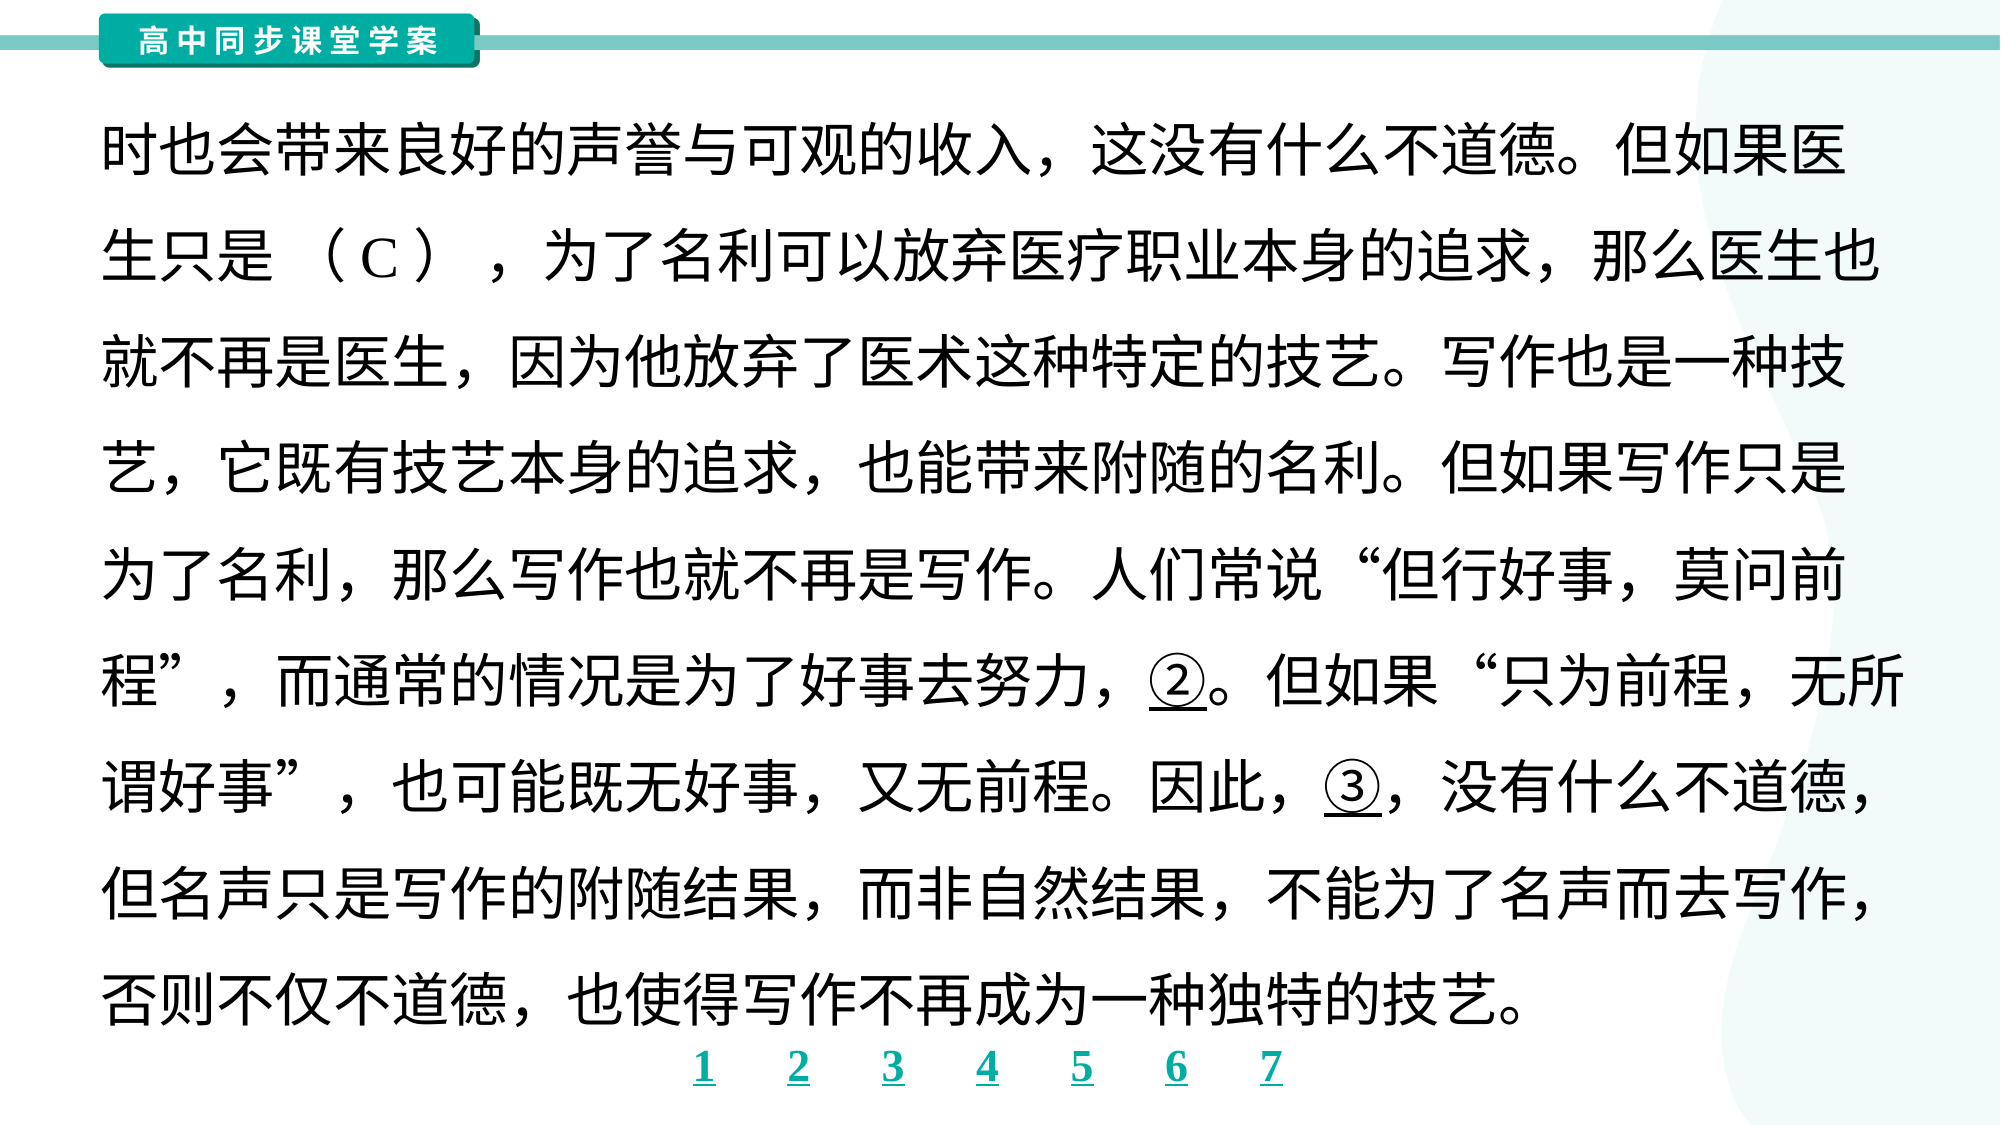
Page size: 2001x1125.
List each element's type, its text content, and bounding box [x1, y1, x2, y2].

text_box 时也会带来良好的声誉与可观的收入，这没有什么不道德。但如果医 生只是 （C） ，为了名利可以放弃医疗职业本身的追求，那么医生也 就不再是医生，因为他放弃了医术这种特定的技艺。写作也是一种技 艺，它既有技艺本身的追求，也能带来附随的名利。但如果写作只是 为了名利，那么写作也就不再是写作。人们常说“但行好事，莫问前 程”，而通常的情况是为了好事去努力，②。但如果“只为前程，无所 谓好事”，也可能既无好事，又无前程。因此，③，没有什么不道德， 但名声只是写作的附随结果，而非自然结果，不能为了名声而去写作， 否则不仅不道德，也使得写作不再成为一种独特的技艺。 [100, 76, 1899, 1033]
picture [0, 0, 2000, 1125]
